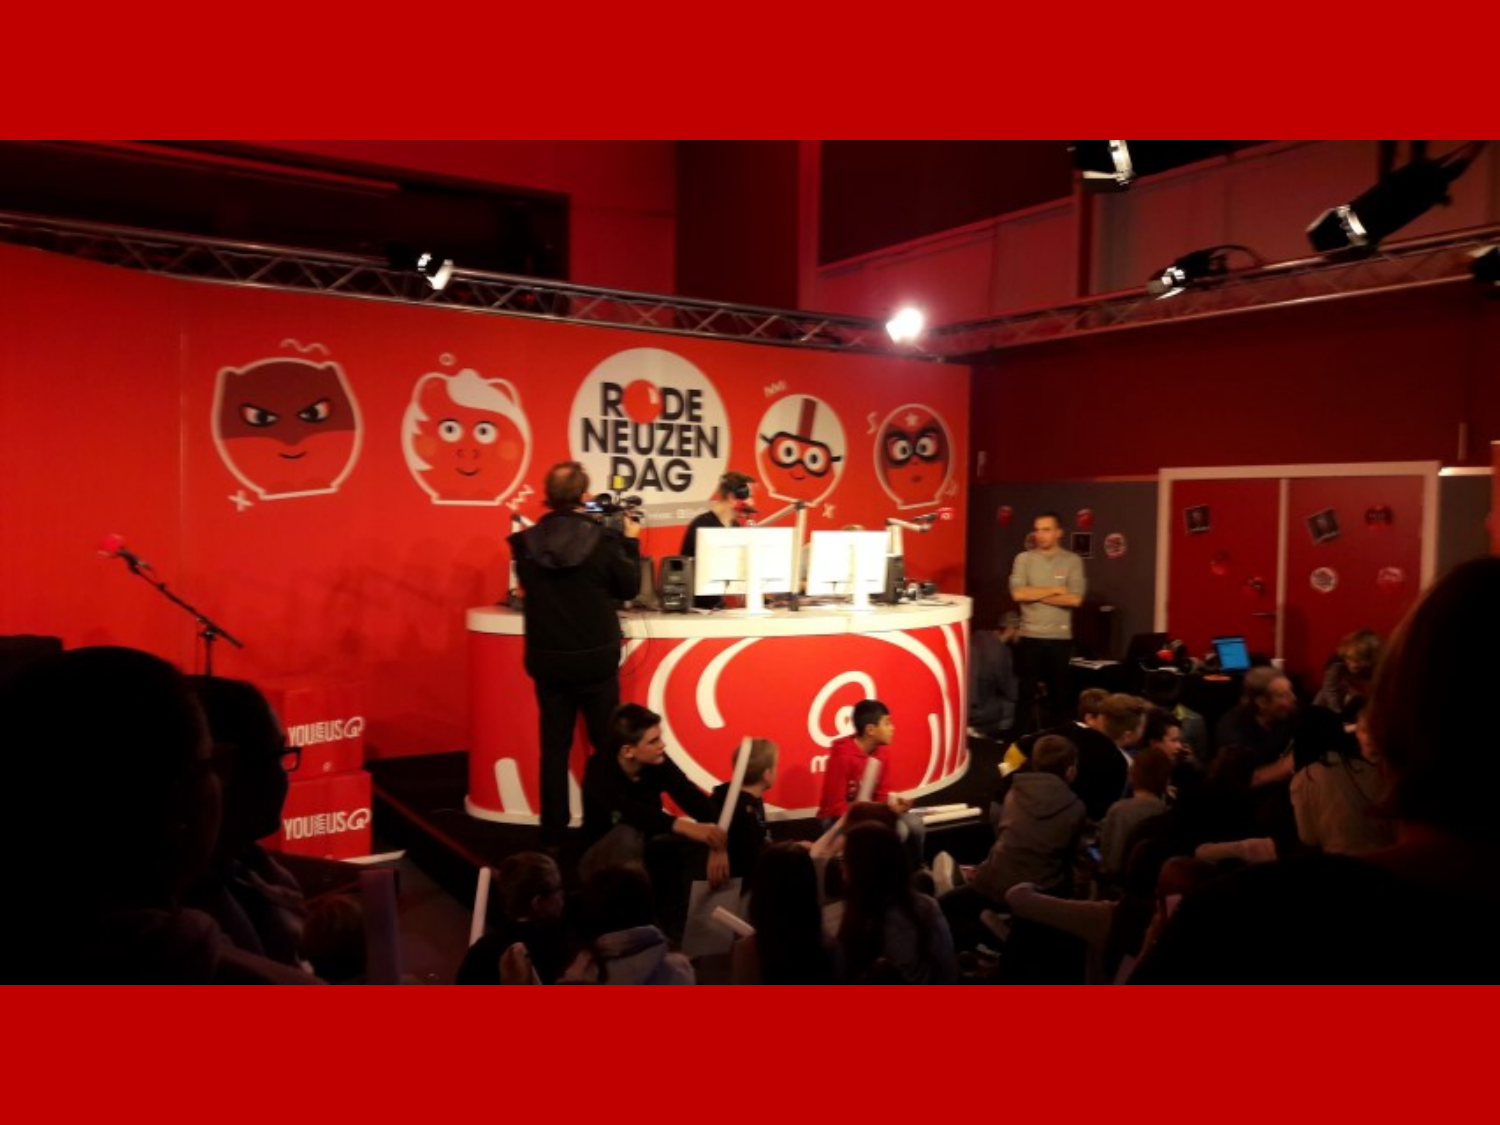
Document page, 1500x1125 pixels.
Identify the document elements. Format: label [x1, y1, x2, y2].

picture [0, 140, 1500, 985]
